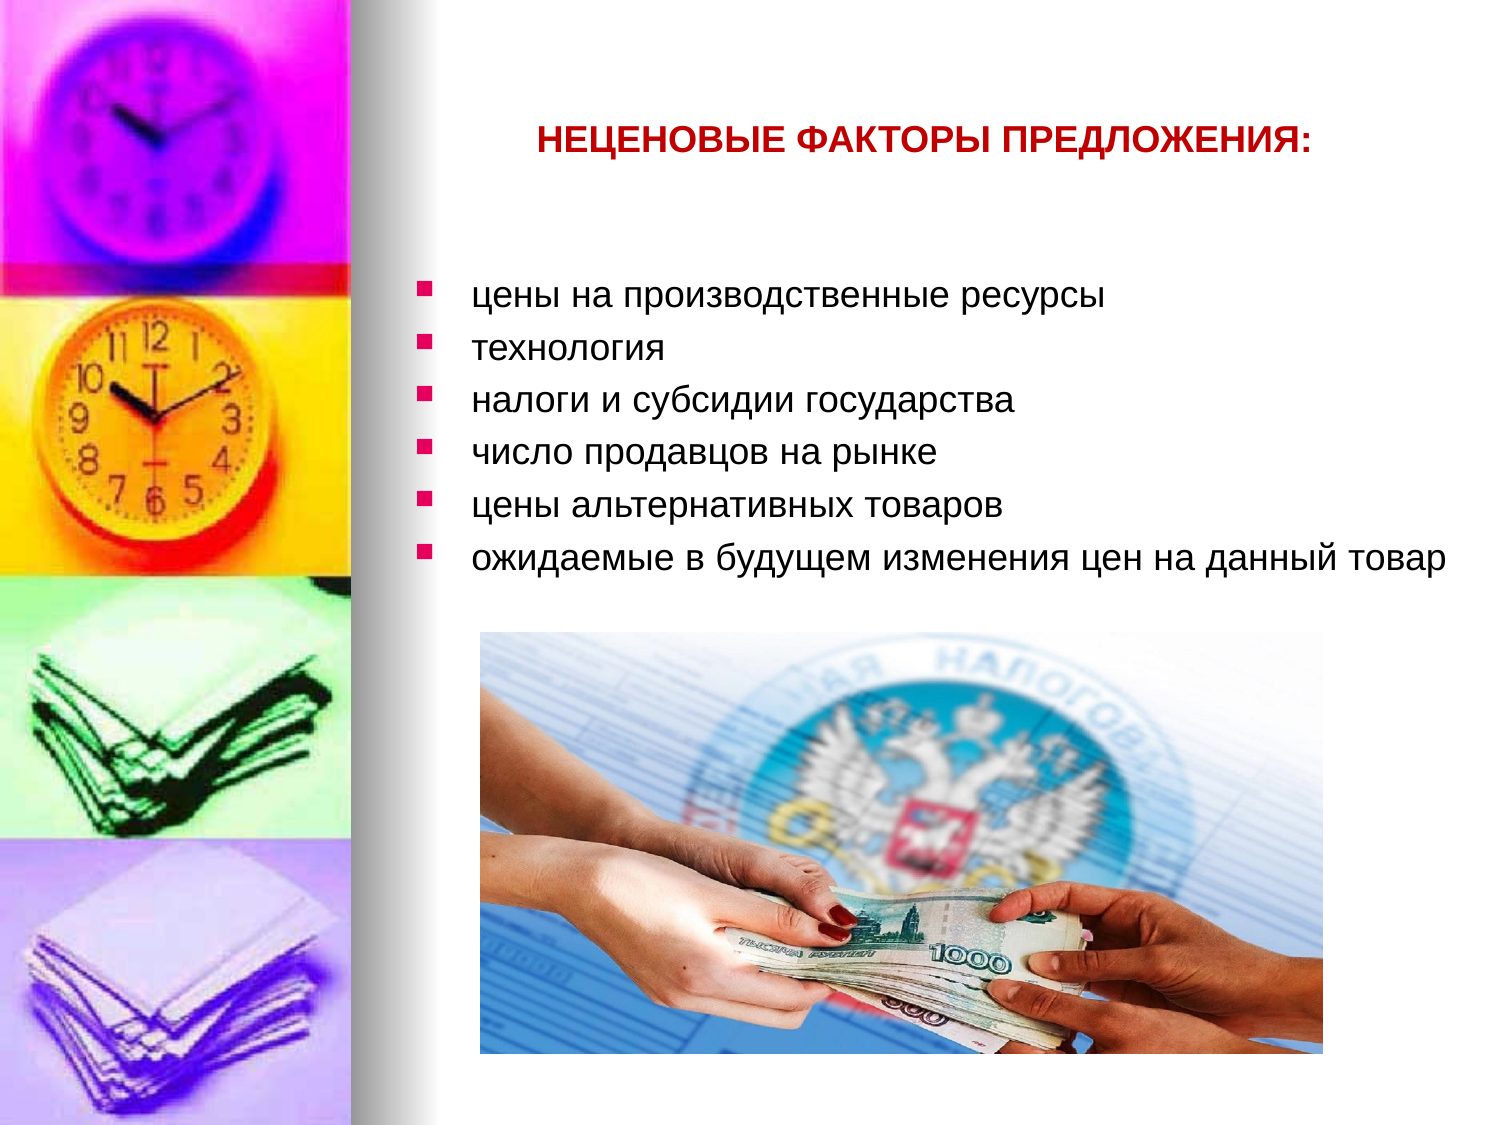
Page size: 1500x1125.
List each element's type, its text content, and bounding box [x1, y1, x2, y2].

title НЕЦЕНОВЫЕ ФАКТОРЫ ПРЕДЛОЖЕНИЯ: [399, 37, 1451, 238]
list цены на производственные ресурсы технология налоги и субсидии государства число продавцов на рынке цены альтернативных товаров ожидаемые в будущем изменения цен на данный товар [399, 262, 1500, 1001]
picture [480, 632, 1323, 1054]
picture [0, 0, 351, 1125]
